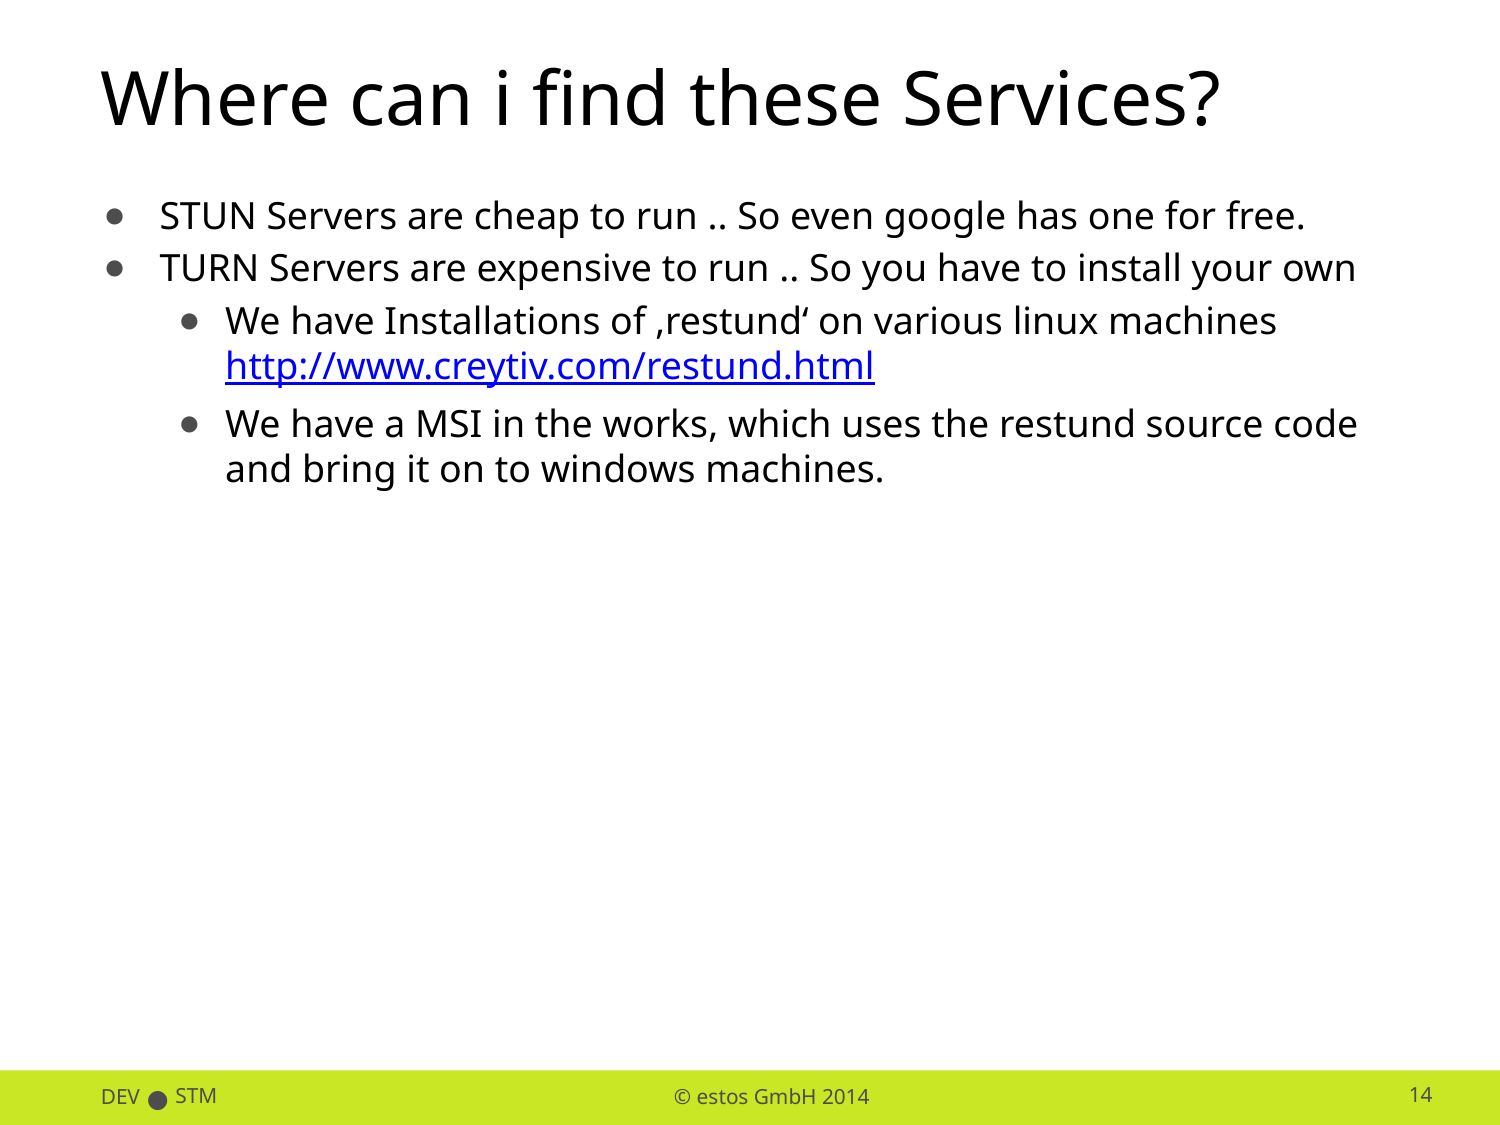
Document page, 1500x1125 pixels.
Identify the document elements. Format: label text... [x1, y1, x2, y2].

slide_number DEV [33, 1078, 140, 1115]
list STUN Servers are cheap to run .. So even google has one for free. TURN Servers are expensive to run .. So you have to install your own We have Installations of ‚restund‘ on various linux machines http://www.creytiv.com/restund.html We have a MSI in the works, which uses the restund source code and bring it on to windows machines. [88, 184, 1425, 1024]
title Where can i find these Services? [88, 44, 1425, 146]
footer STM [175, 1078, 530, 1115]
slide_number 14 [1364, 1078, 1433, 1115]
